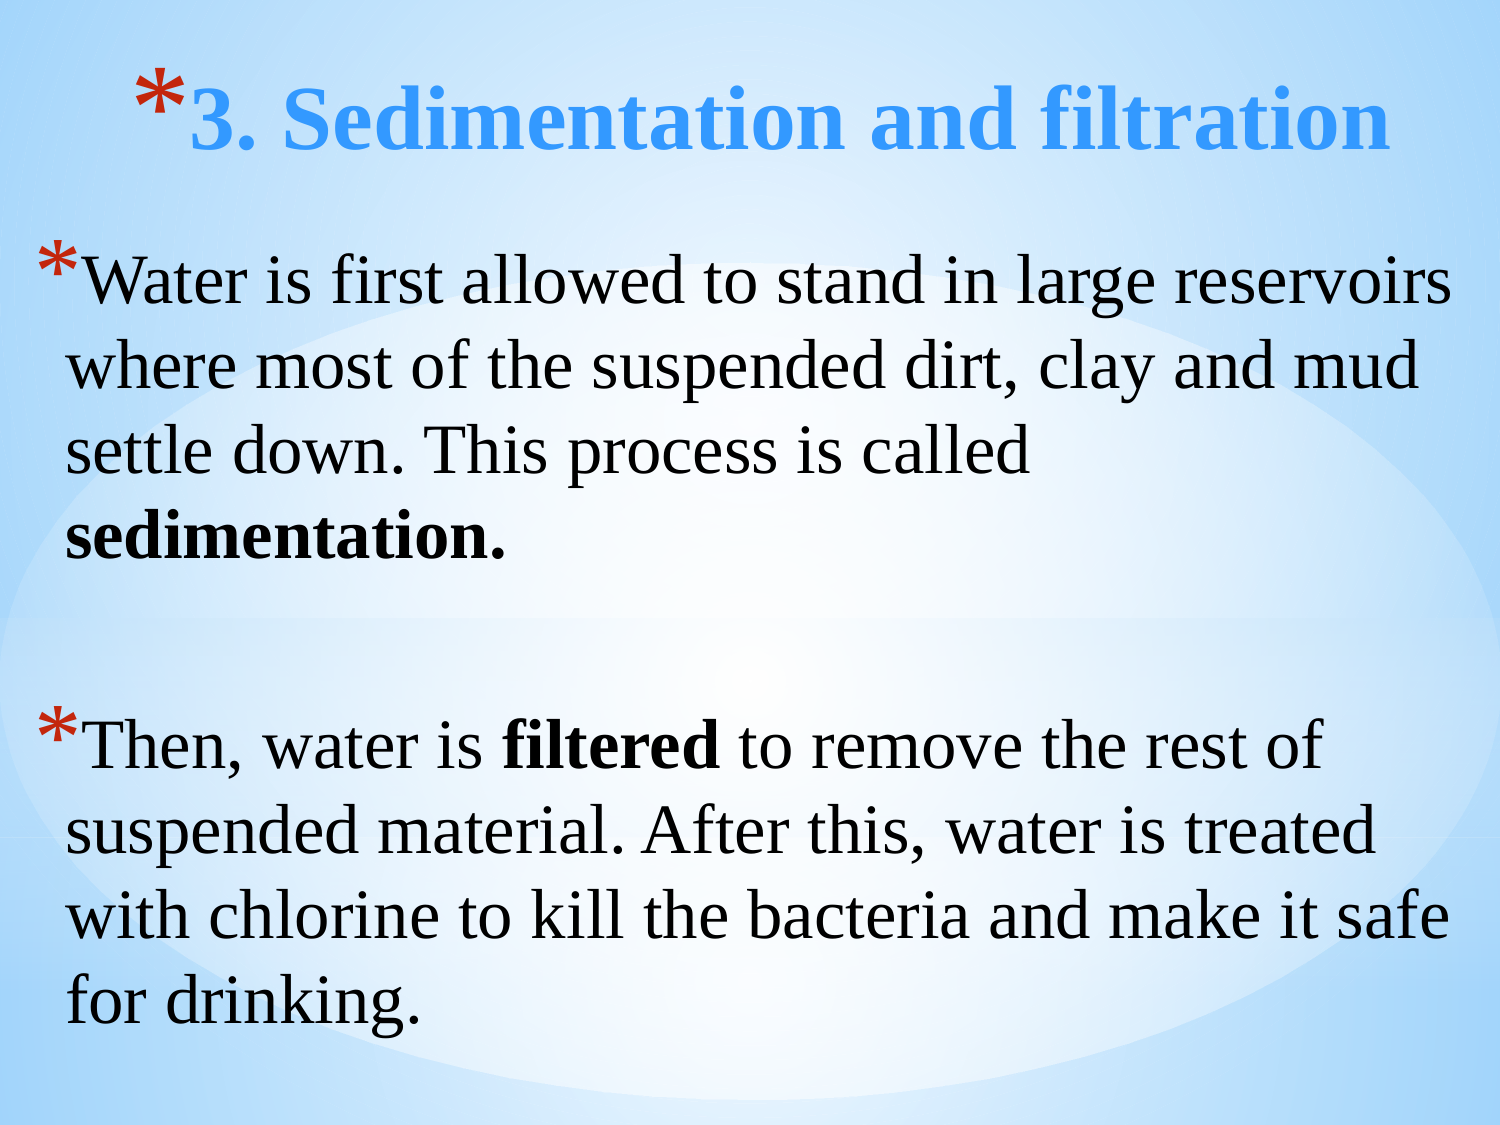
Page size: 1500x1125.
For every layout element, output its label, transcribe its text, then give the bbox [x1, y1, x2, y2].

list Water is first allowed to stand in large reservoirs where most of the suspended dirt, clay and mud settle down. This process is called sedimentation. Then, water is filtered to remove the rest of suspended material. After this, water is treated with chlorine to kill the bacteria and make it safe for drinking. [12, 224, 1475, 795]
title 3. Sedimentation and filtration [87, 50, 1438, 224]
